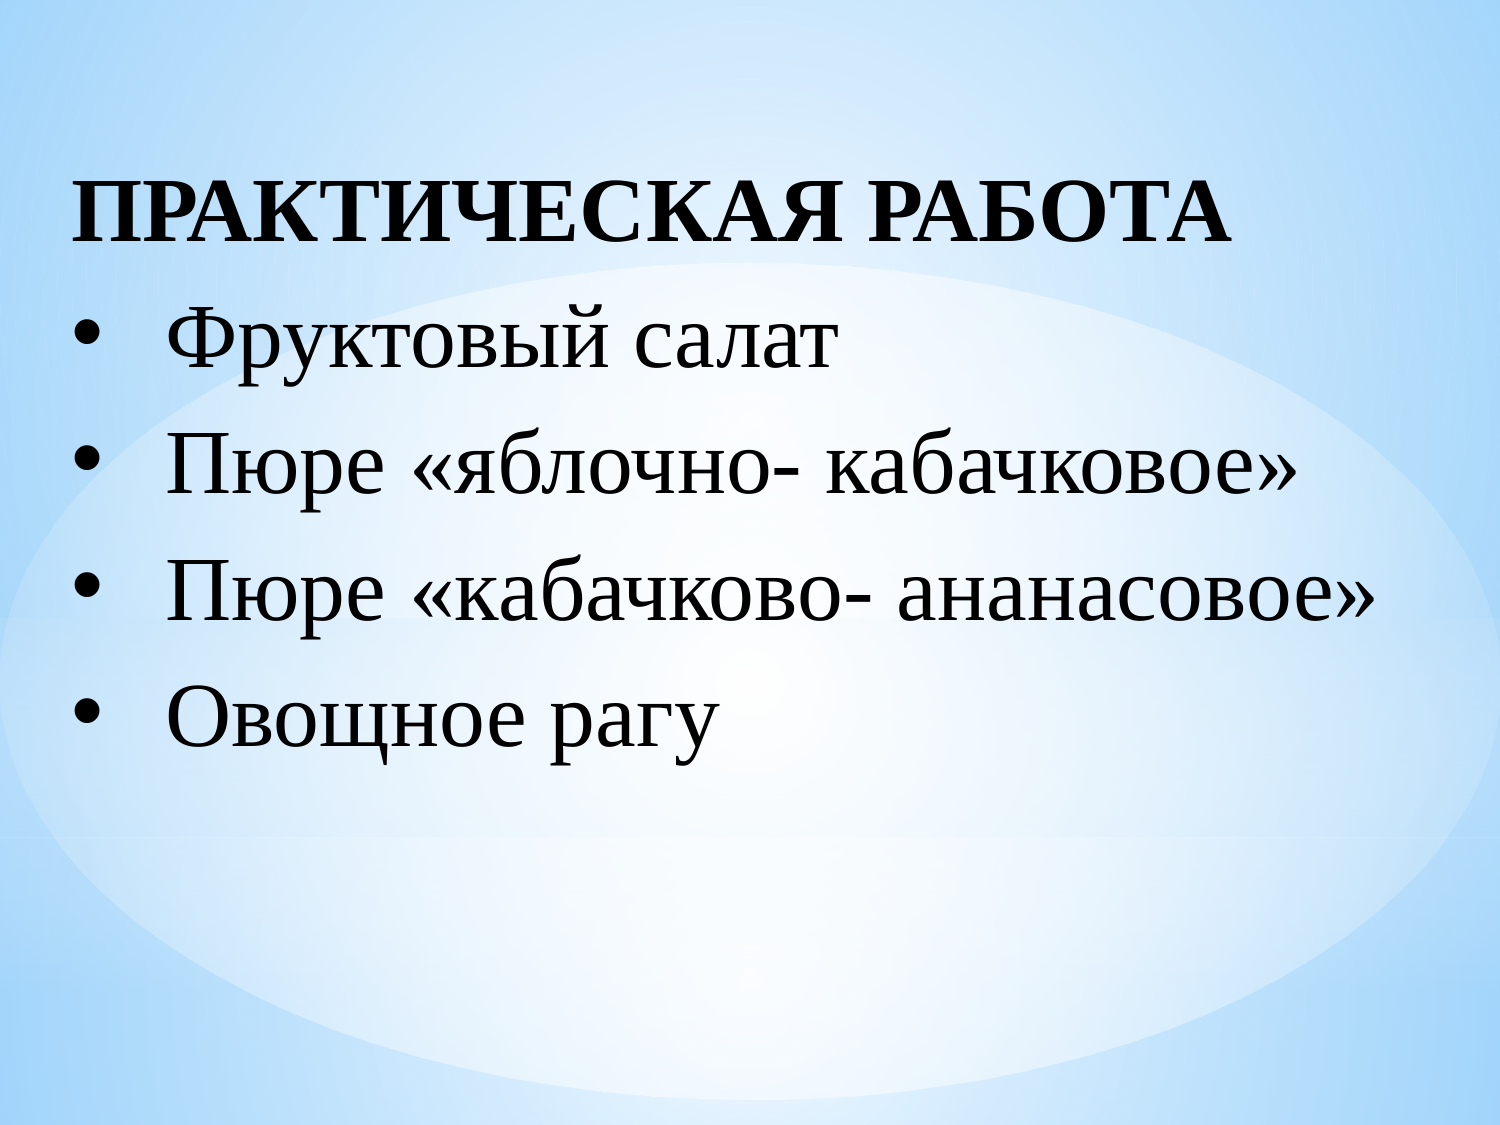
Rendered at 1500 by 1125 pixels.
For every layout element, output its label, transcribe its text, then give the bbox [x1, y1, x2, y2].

text_box ПРАКТИЧЕСКАЯ РАБОТА Фруктовый салат Пюре «яблочно- кабачковое» Пюре «кабачково- ананасовое» Овощное рагу [56, 125, 1483, 773]
